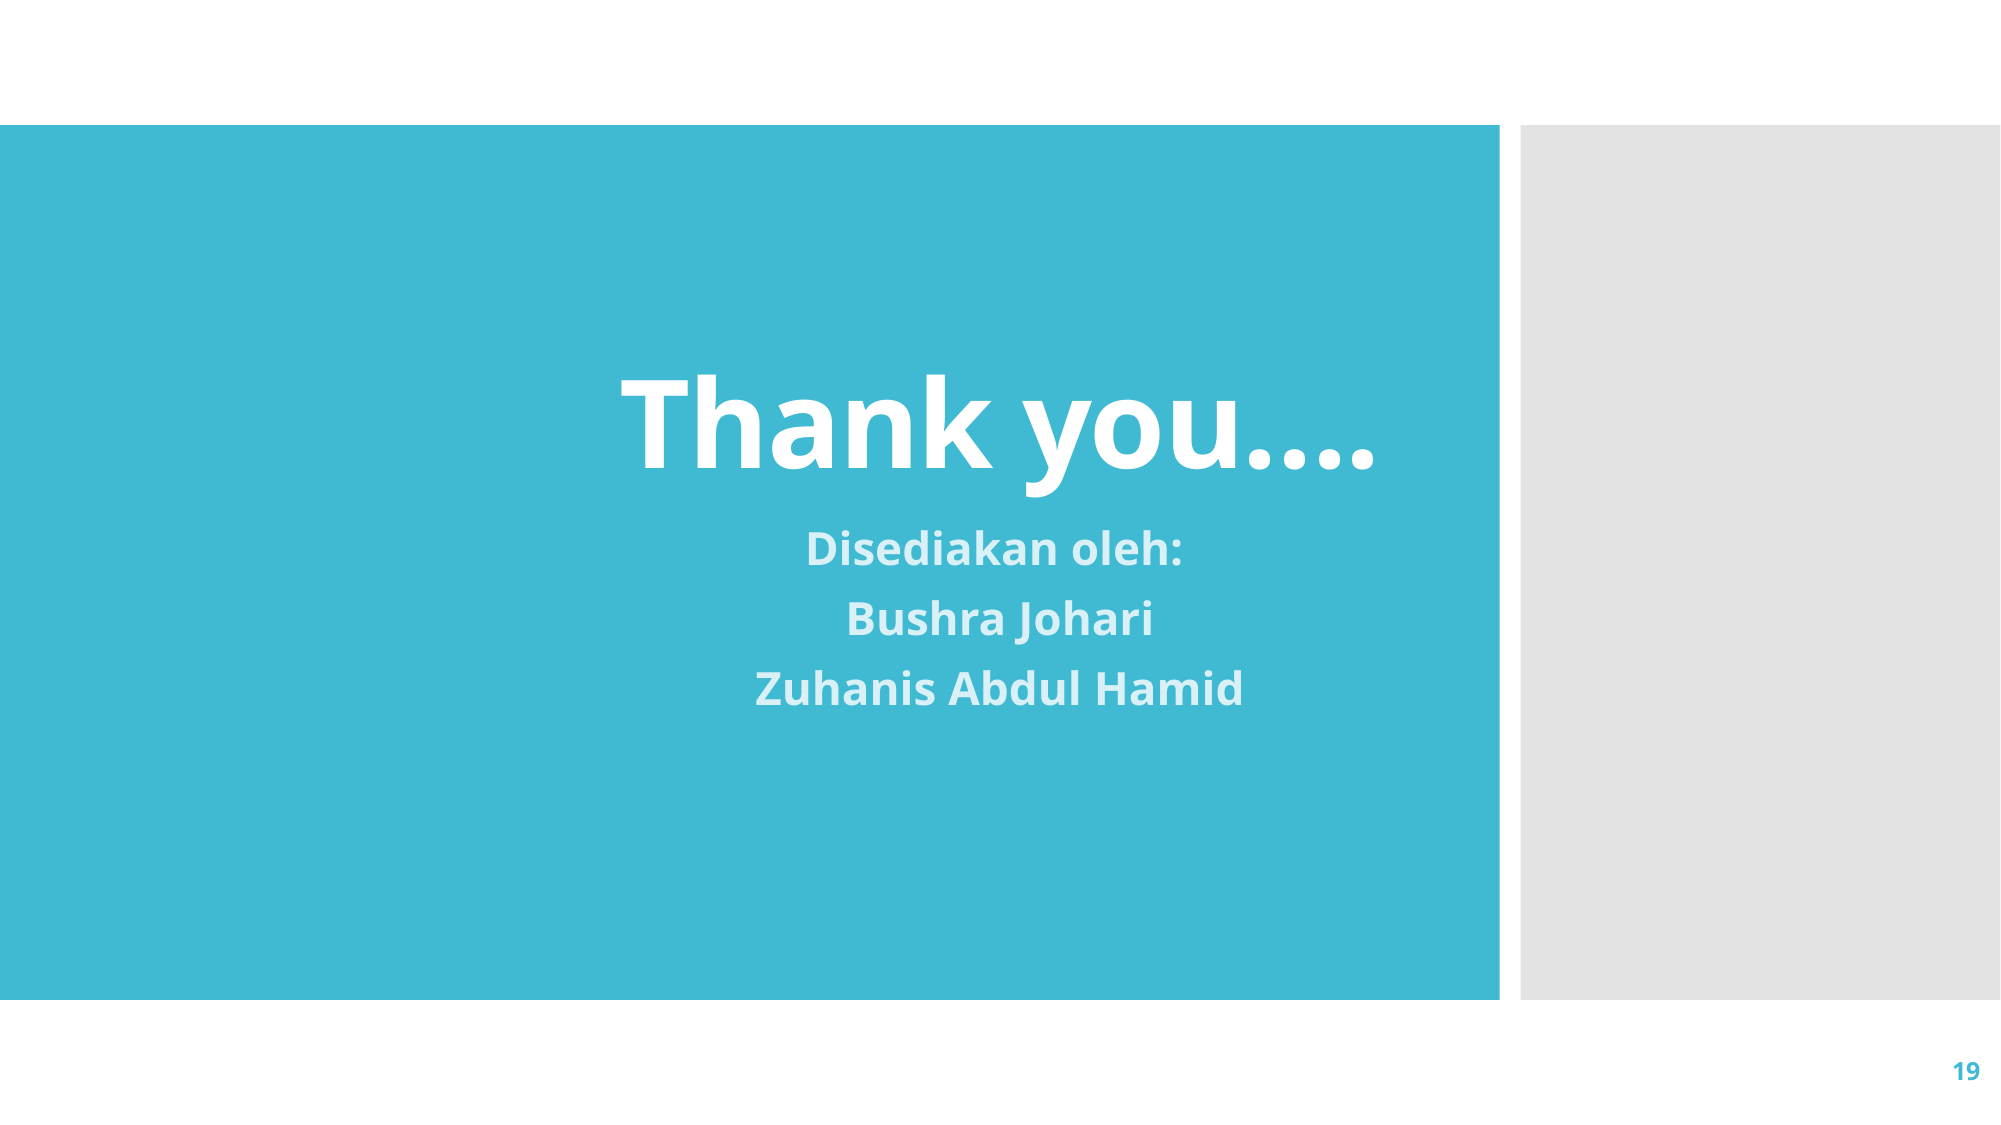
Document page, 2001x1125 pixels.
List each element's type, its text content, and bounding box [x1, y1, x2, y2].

slide_number 19 [1744, 1042, 1996, 1103]
subtitle Disediakan oleh: Bushra Johari Zuhanis Abdul Hamid [249, 518, 1750, 882]
title Thank you…. [249, 184, 1750, 503]
